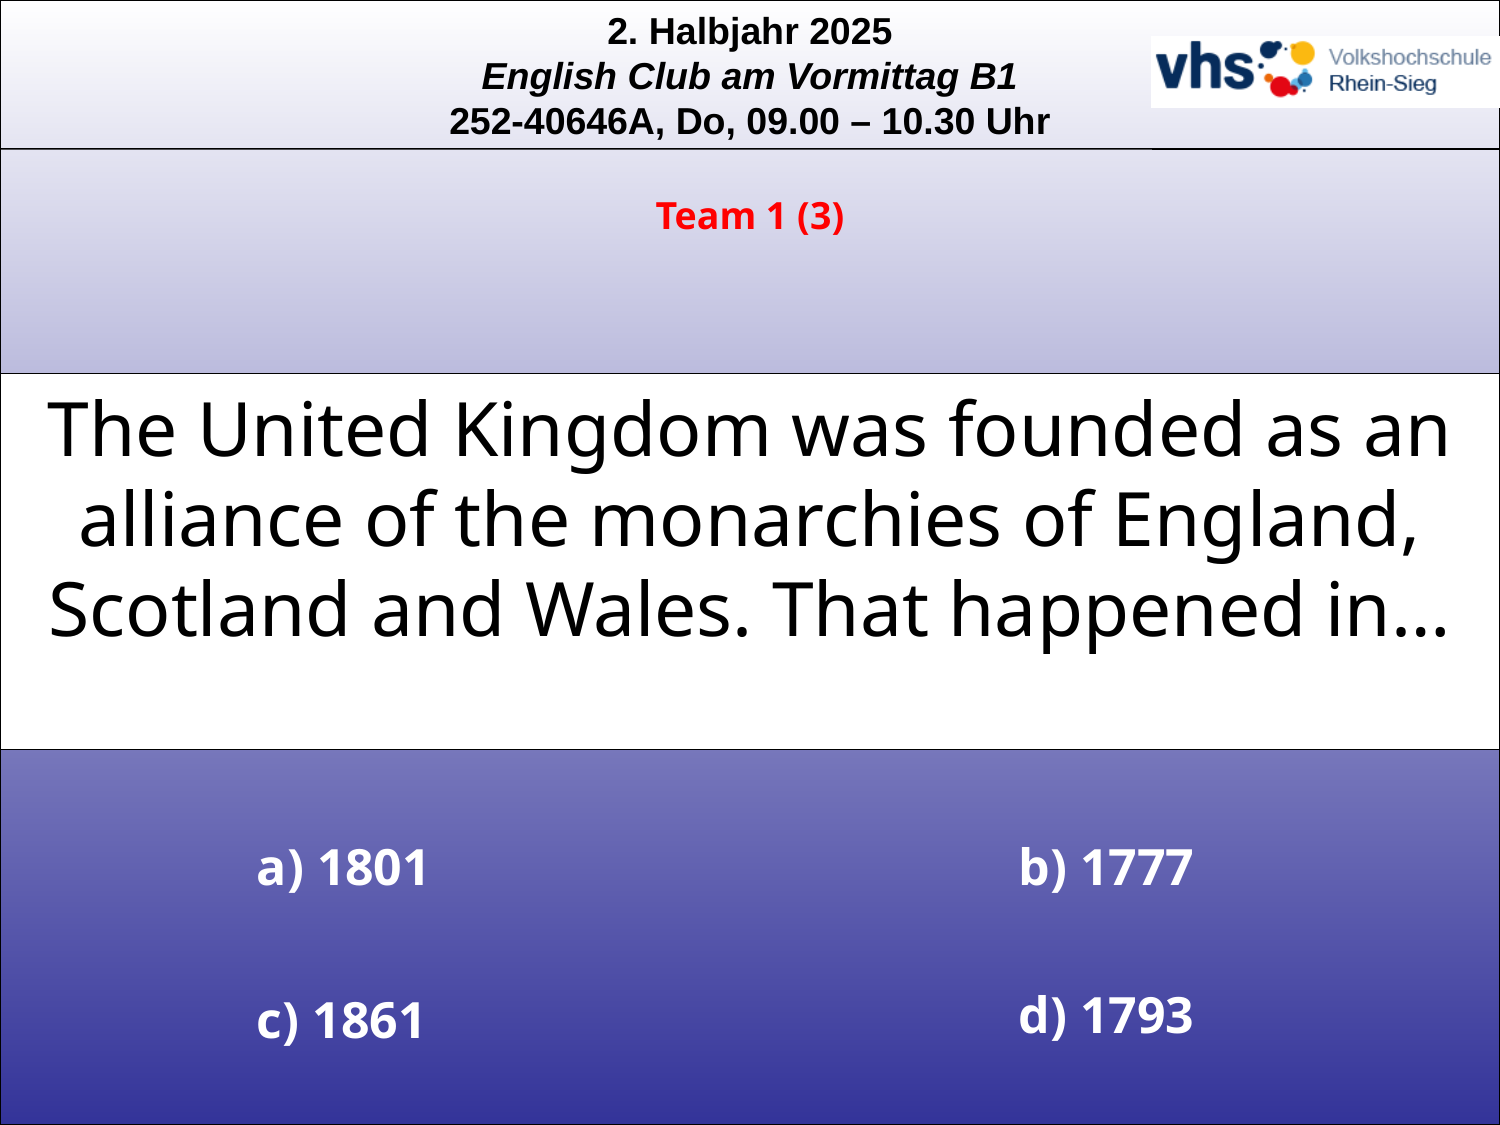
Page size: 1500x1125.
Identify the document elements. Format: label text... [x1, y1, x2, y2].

text_box a) 1801 [242, 827, 904, 903]
title The United Kingdom was founded as an alliance of the monarchies of England, Scotland and Wales. That happened in… [0, 373, 1500, 750]
picture [1151, 36, 1500, 108]
text_box c) 1861 [242, 981, 928, 1057]
text_box d) 1793 [1003, 976, 1500, 1052]
text_box b) 1777 [1004, 827, 1500, 903]
text_box Team 1 (3) [0, 184, 1500, 245]
